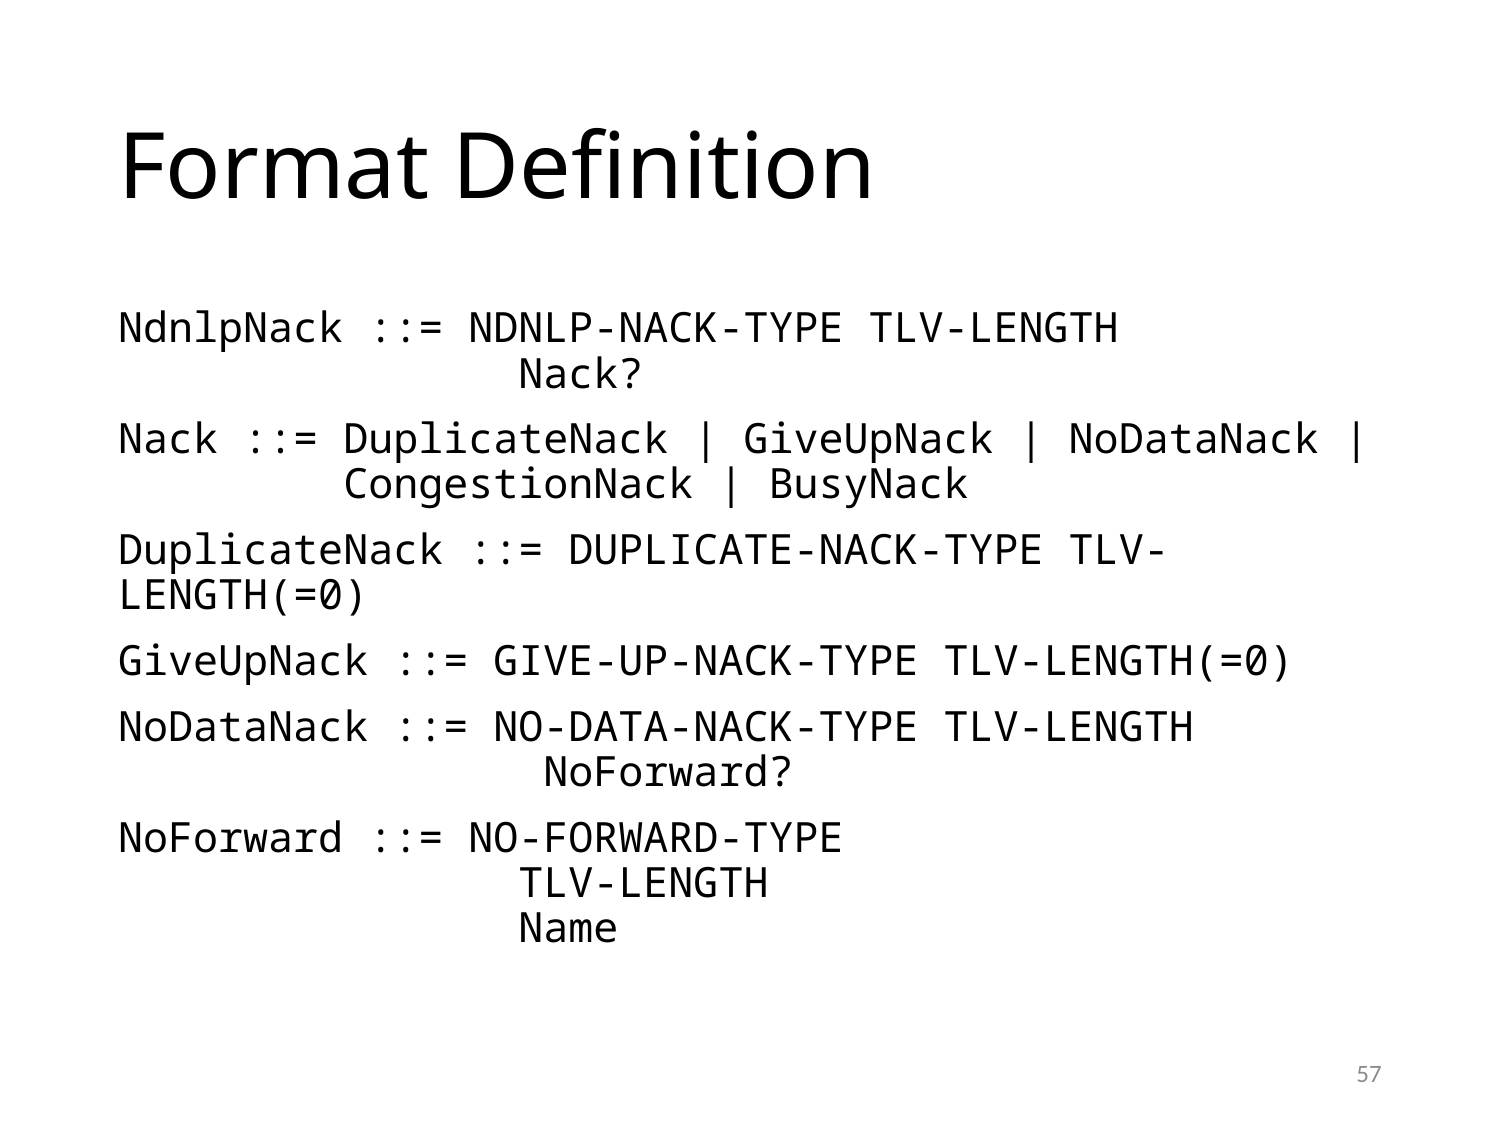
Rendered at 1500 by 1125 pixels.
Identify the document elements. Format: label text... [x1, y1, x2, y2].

list NdnlpNack ::= NDNLP-NACK-TYPE TLV-LENGTH Nack? Nack ::= DuplicateNack | GiveUpNack | NoDataNack | CongestionNack | BusyNack DuplicateNack ::= DUPLICATE-NACK-TYPE TLV-LENGTH(=0) GiveUpNack ::= GIVE-UP-NACK-TYPE TLV-LENGTH(=0) NoDataNack ::= NO-DATA-NACK-TYPE TLV-LENGTH NoForward? NoForward ::= NO-FORWARD-TYPE TLV-LENGTH Name [103, 299, 1397, 1014]
title Format Definition [103, 59, 1397, 278]
slide_number 57 [1059, 1042, 1397, 1103]
